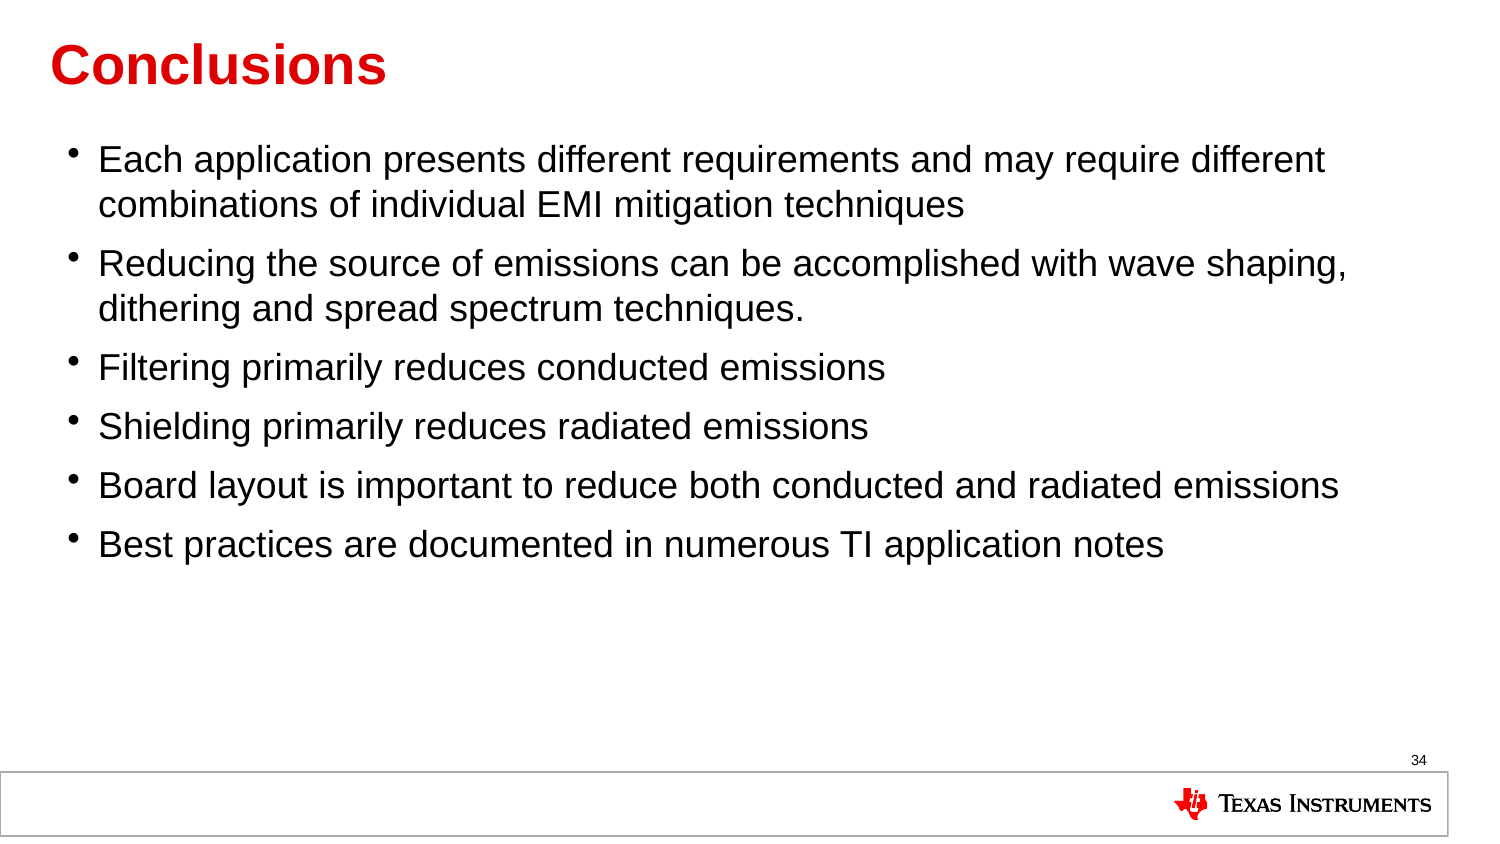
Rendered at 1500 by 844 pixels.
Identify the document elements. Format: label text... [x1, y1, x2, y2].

title Conclusions [37, 17, 1426, 119]
slide_number 34 [1089, 744, 1440, 770]
list Each application presents different requirements and may require different combinations of individual EMI mitigation techniques Reducing the source of emissions can be accomplished with wave shaping, dithering and spread spectrum techniques. Filtering primarily reduces conducted emissions Shielding primarily reduces radiated emissions Board layout is important to reduce both conducted and radiated emissions Best practices are documented in numerous TI application notes [54, 128, 1444, 738]
picture [1174, 788, 1431, 820]
